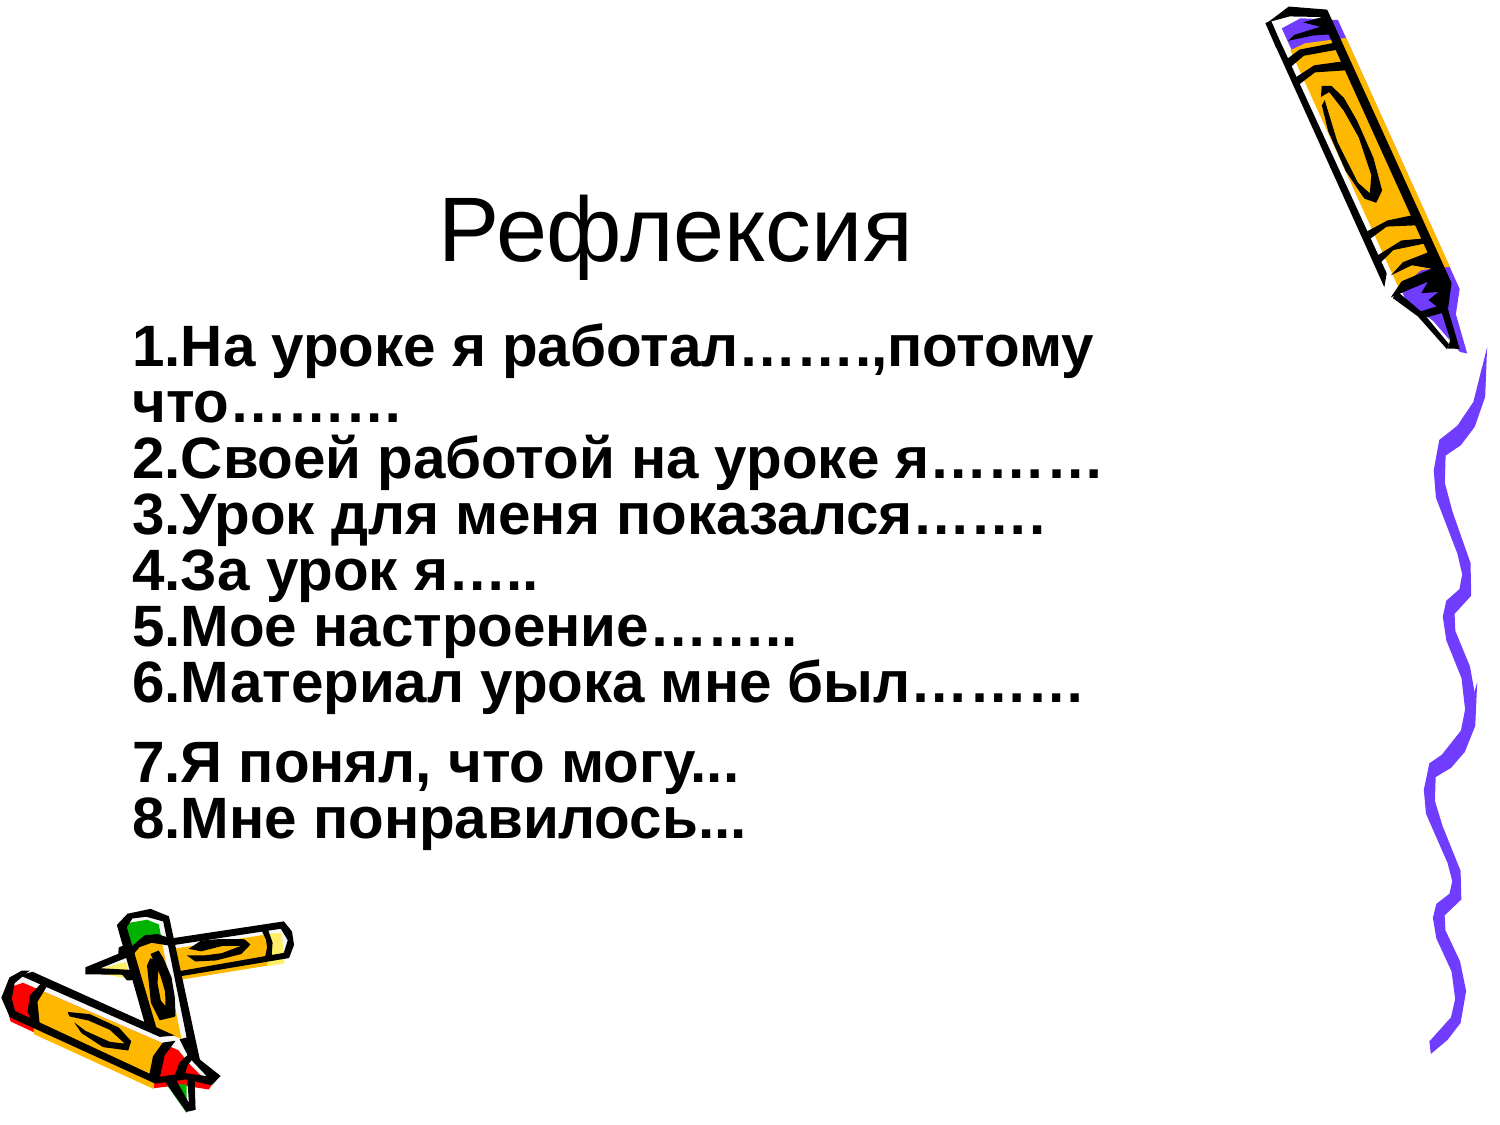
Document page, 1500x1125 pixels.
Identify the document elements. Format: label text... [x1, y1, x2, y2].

text_box 1.На уроке я работал…….,потому что……… 2.Своей работой на уроке я……… 3.Урок для меня показался……. 4.За урок я….. 5.Мое настроение…….. 6.Материал урока мне был……… 7.Я понял, что могу... 8.Мне понравилось... [95, 314, 1371, 881]
title Рефлексия [112, 24, 1240, 288]
